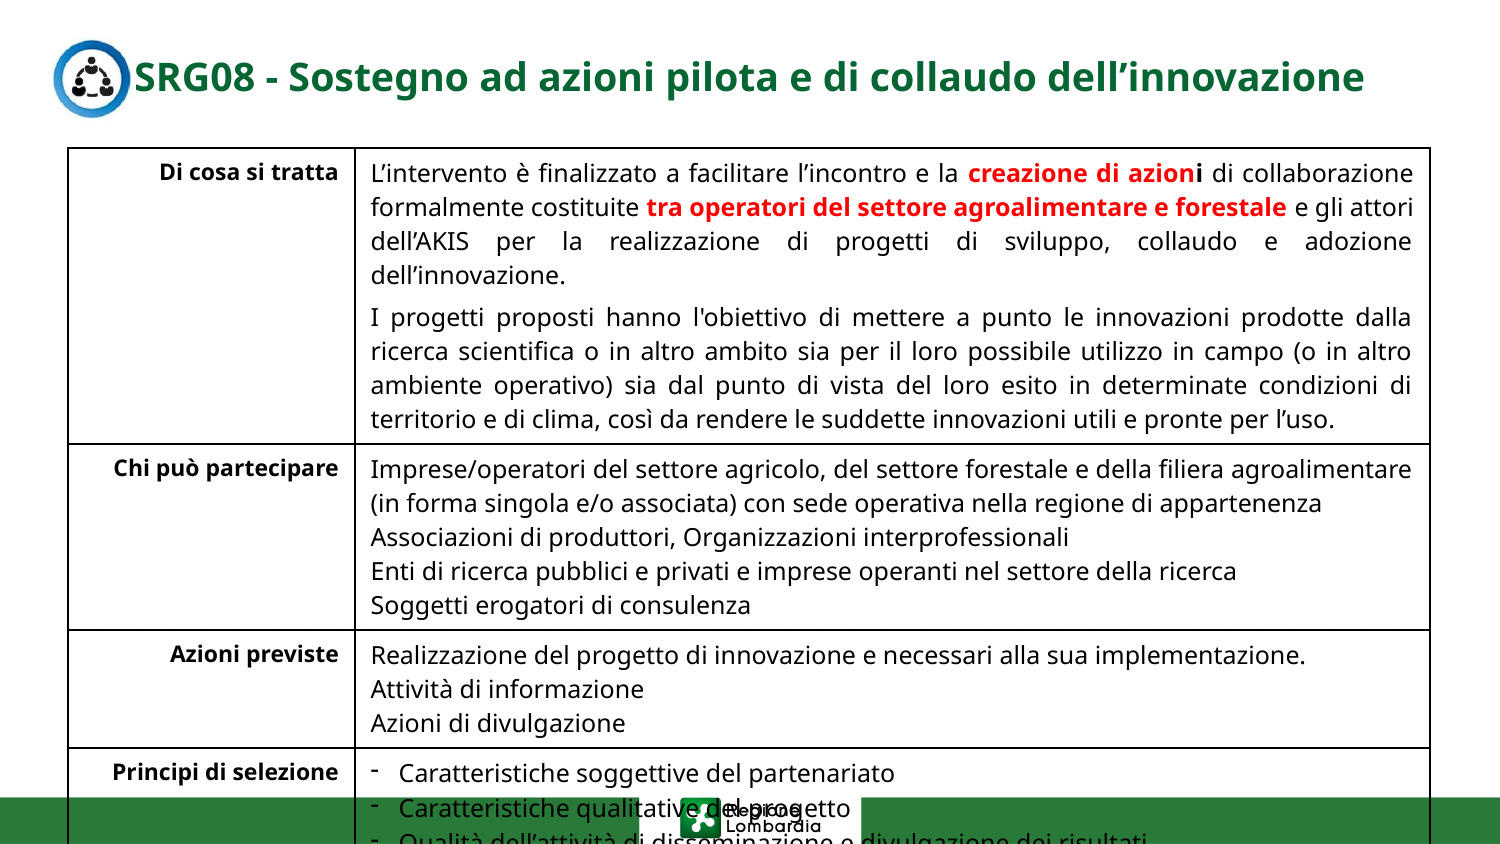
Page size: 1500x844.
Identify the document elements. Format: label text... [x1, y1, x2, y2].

table_cell Azioni previste [69, 631, 354, 747]
table_header Di cosa si tratta [69, 149, 354, 443]
text_box SRG08 - Sostegno ad azioni pilota e di collaudo dell’innovazione [112, 22, 1388, 131]
table_cell Principi di selezione [69, 749, 354, 844]
table_cell Imprese/operatori del settore agricolo, del settore forestale e della filiera agroalimentare (in forma singola e/o associata) con sede operativa nella regione di appartenenza Associazioni di produttori, Organizzazioni interprofessionali Enti di ricerca pubblici e privati e imprese operanti nel settore della ricerca Soggetti erogatori di consulenza [356, 445, 1429, 629]
table_cell Chi può partecipare [69, 445, 354, 629]
table_cell Realizzazione del progetto di innovazione e necessari alla sua implementazione. Attività di informazione Azioni di divulgazione [356, 631, 1429, 747]
table_cell Caratteristiche soggettive del partenariato Caratteristiche qualitative del progetto Qualità dell’attività di disseminazione e divulgazione dei risultati [356, 749, 1429, 844]
picture [0, 0, 1500, 844]
table_header L’intervento è finalizzato a facilitare l’incontro e la creazione di azioni di collaborazione formalmente costituite tra operatori del settore agroalimentare e forestale e gli attori dell’AKIS per la realizzazione di progetti di sviluppo, collaudo e adozione dell’innovazione. I progetti proposti hanno l'obiettivo di mettere a punto le innovazioni prodotte dalla ricerca scientifica o in altro ambito sia per il loro possibile utilizzo in campo (o in altro ambiente operativo) sia dal punto di vista del loro esito in determinate condizioni di territorio e di clima, così da rendere le suddette innovazioni utili e pronte per l’uso. [356, 149, 1429, 443]
